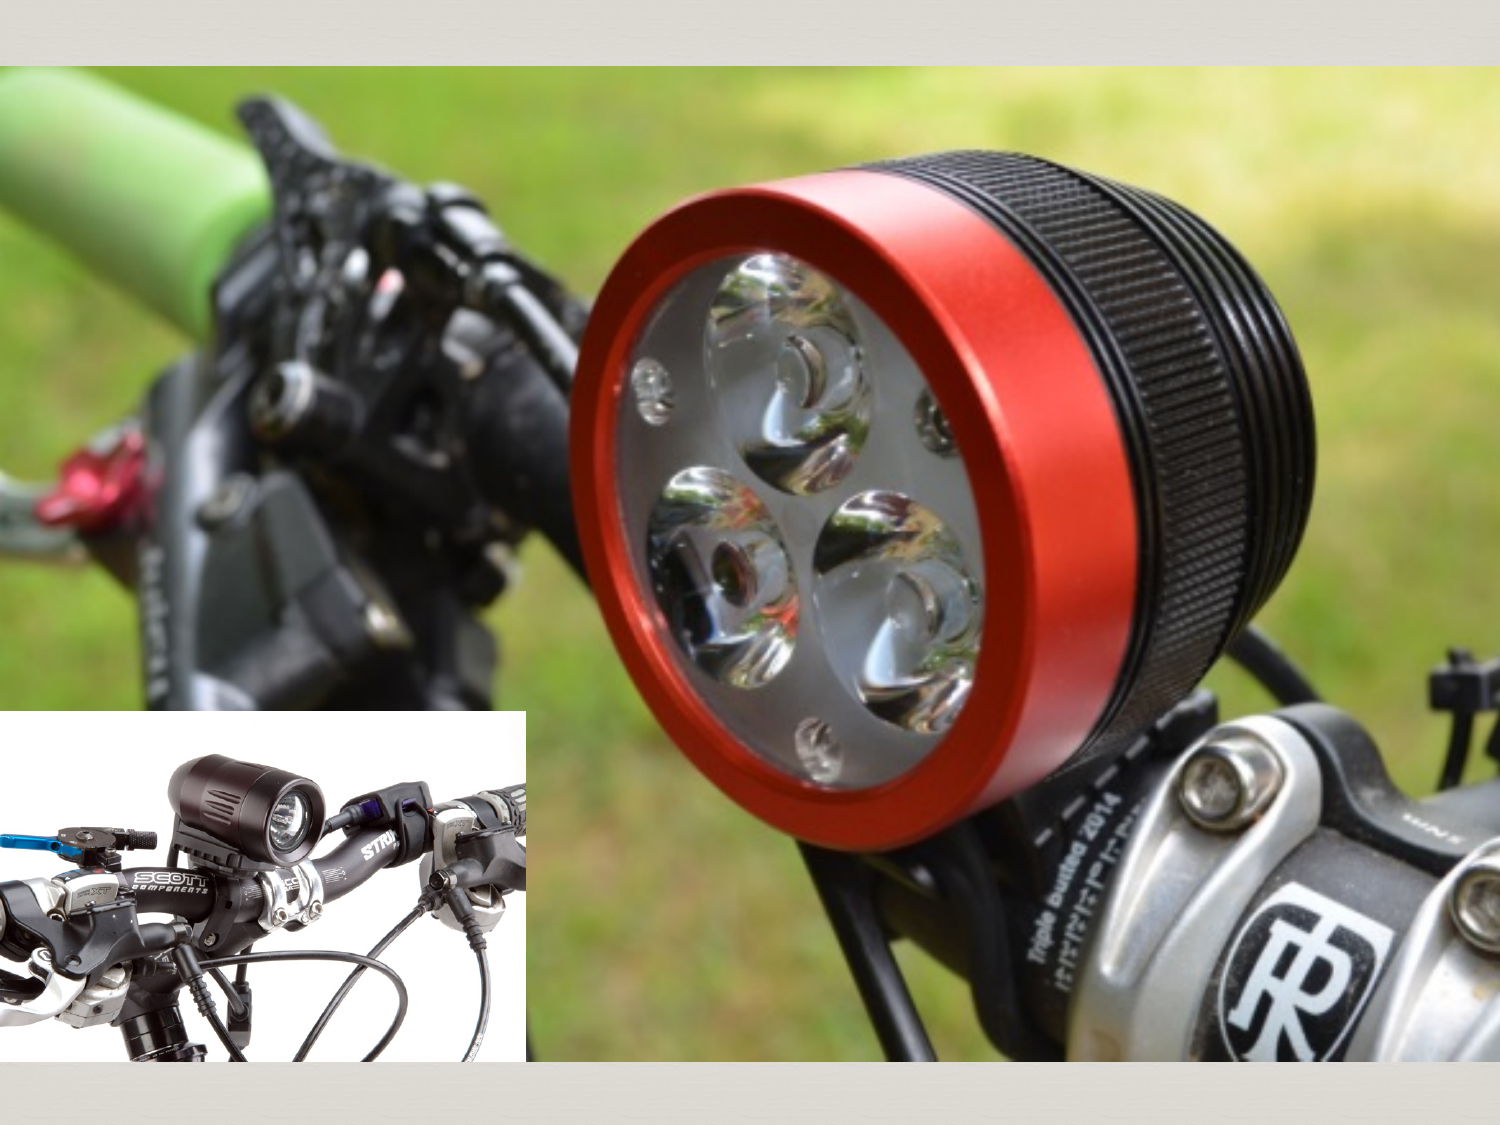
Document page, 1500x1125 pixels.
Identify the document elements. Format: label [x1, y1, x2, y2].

list [0, 65, 1500, 1063]
picture [0, 711, 527, 1062]
